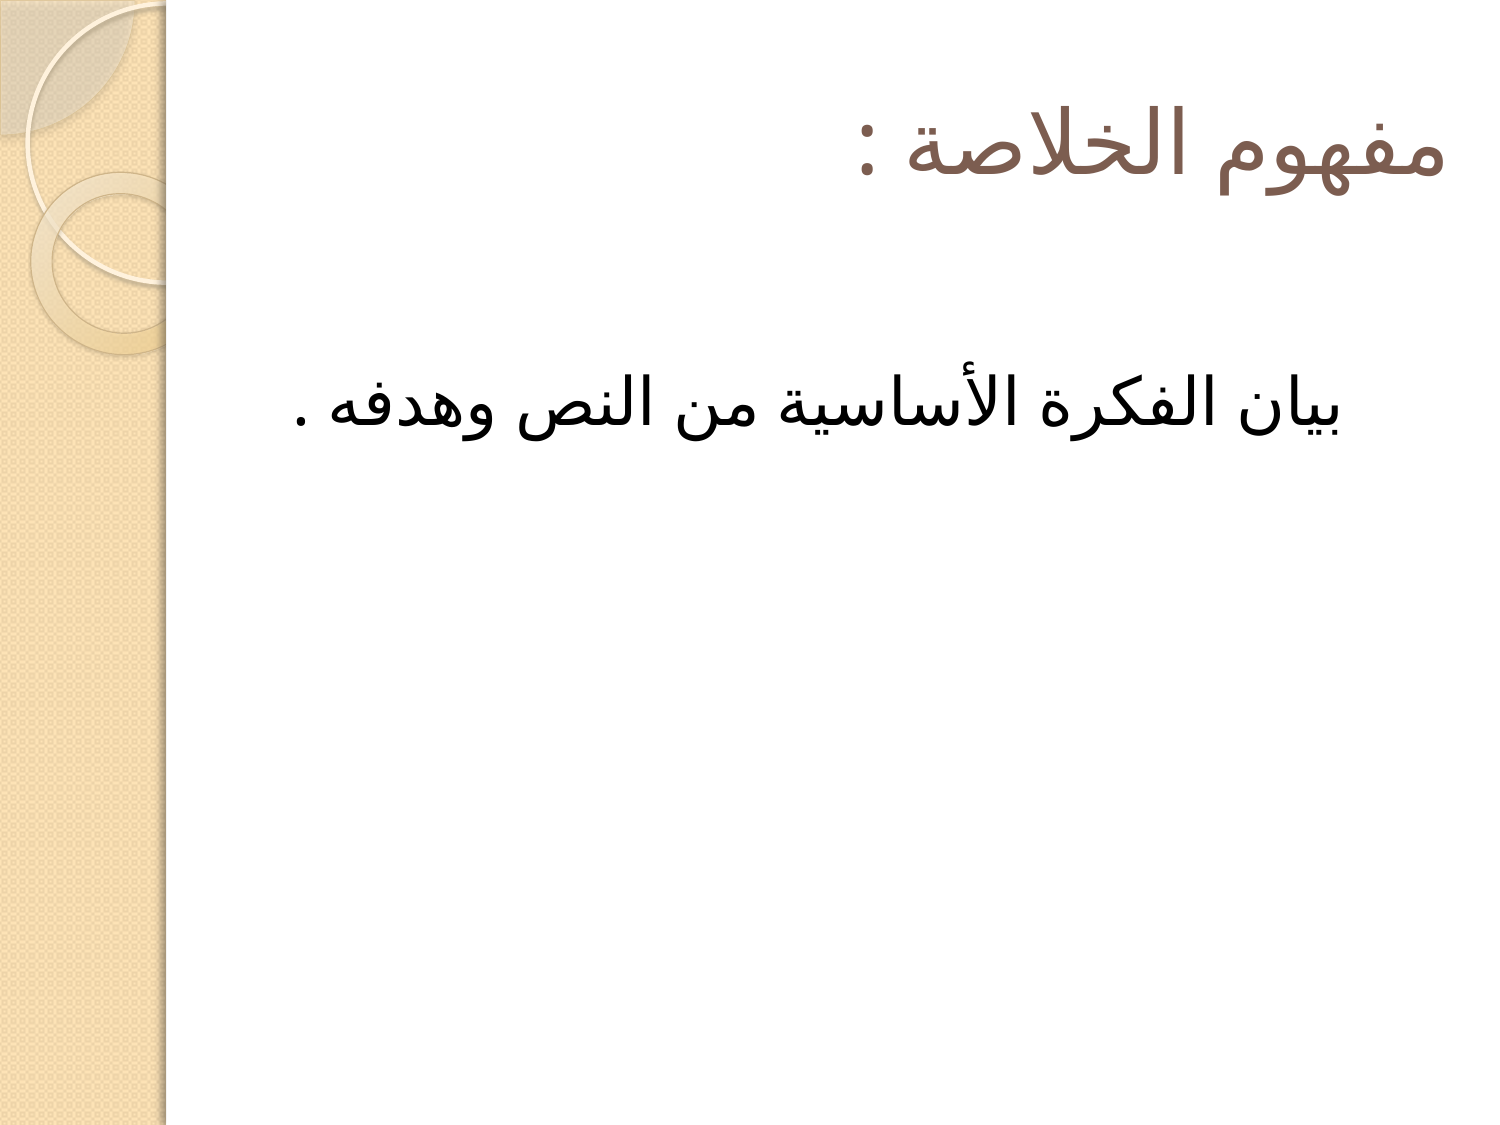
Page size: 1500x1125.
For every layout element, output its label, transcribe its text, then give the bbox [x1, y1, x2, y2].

list بيان الفكرة الأساسية من النص وهدفه . [210, 351, 1441, 657]
title مفهوم الخلاصة : [235, 45, 1466, 233]
